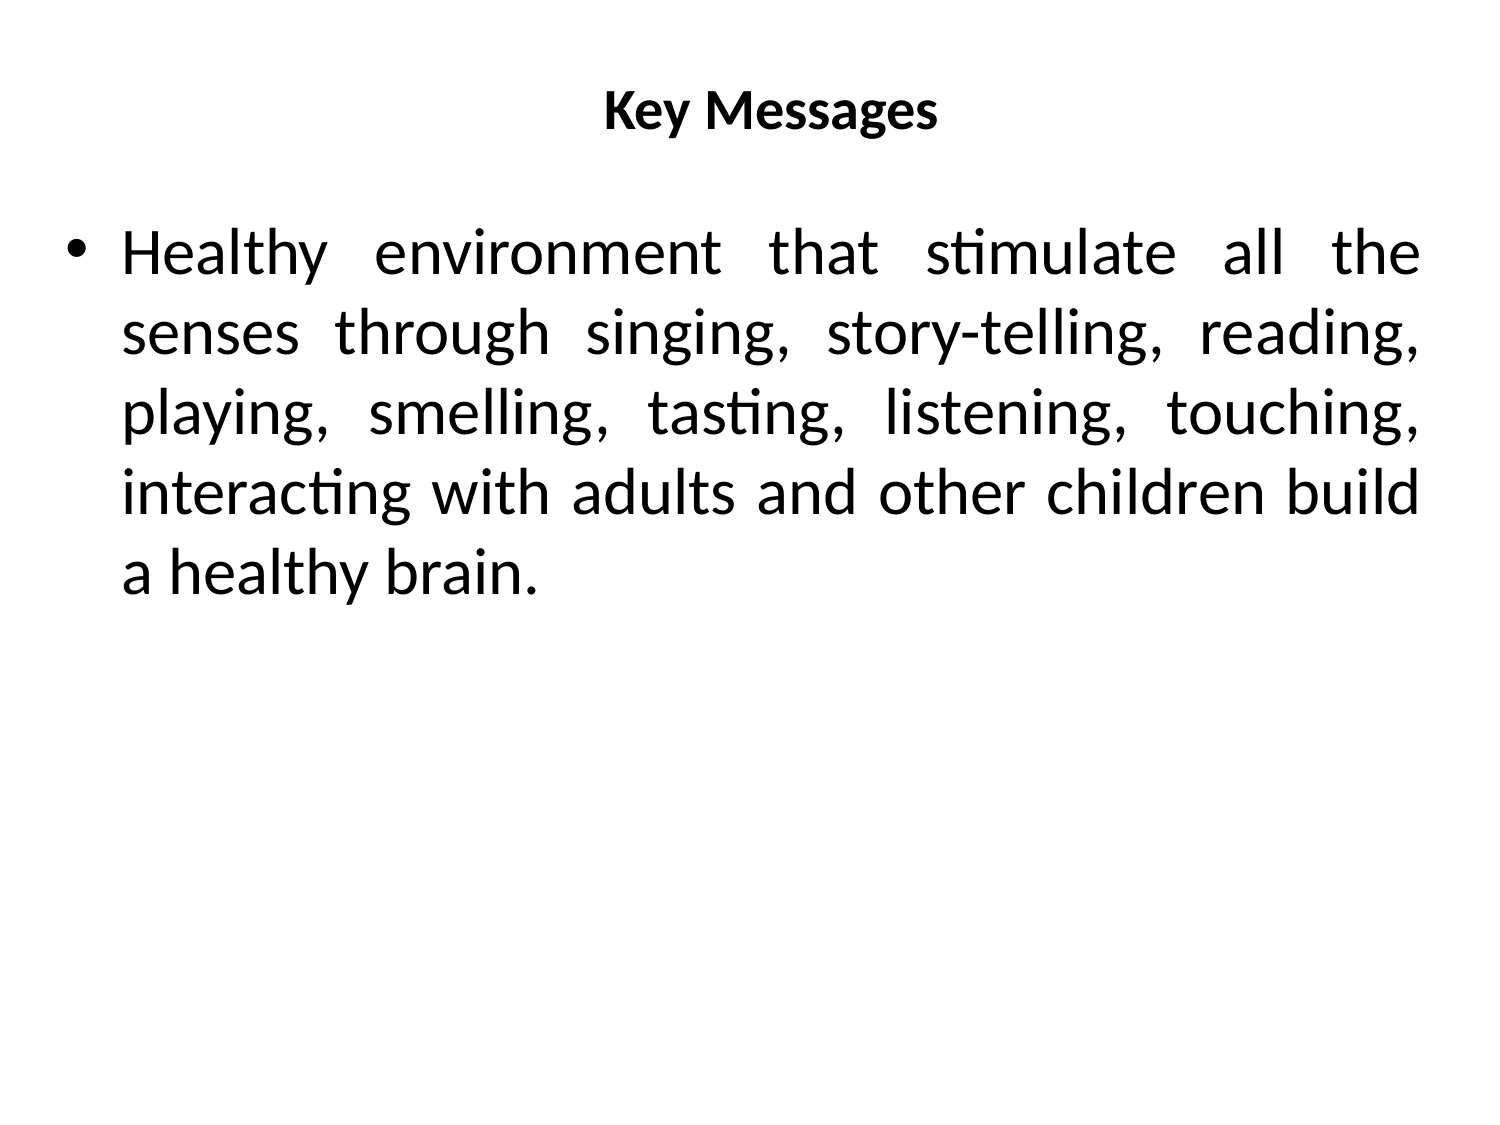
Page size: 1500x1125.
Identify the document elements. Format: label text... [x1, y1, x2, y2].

list Healthy environment that stimulate all the senses through singing, story-telling, reading, playing, smelling, tasting, listening, touching, interacting with adults and other children build a healthy brain. [50, 200, 1438, 1038]
title Key Messages [125, 24, 1419, 189]
